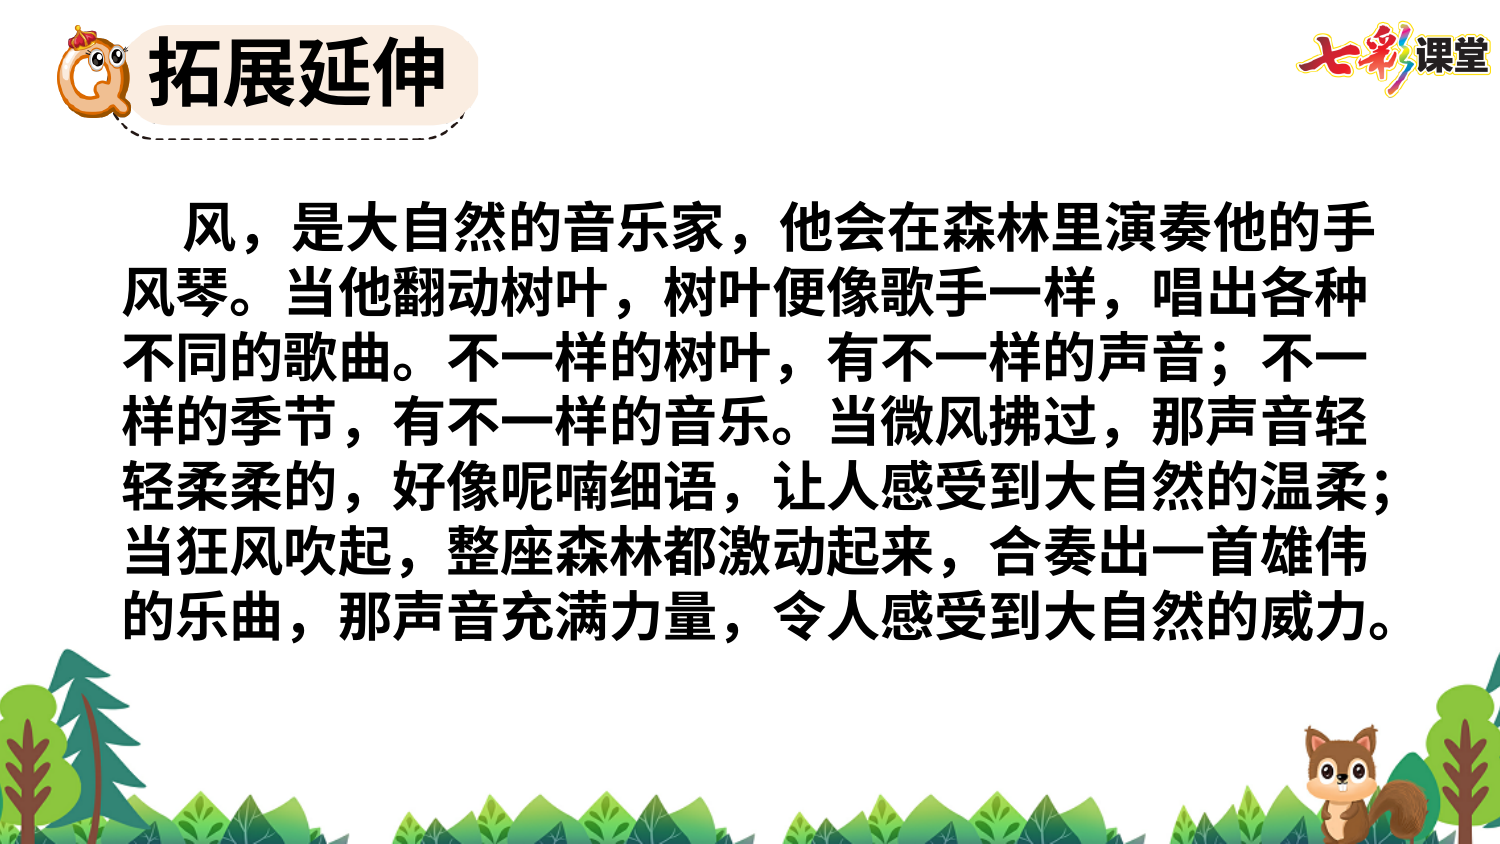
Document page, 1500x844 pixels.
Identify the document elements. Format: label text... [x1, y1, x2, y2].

text_box 拓展延伸 [135, 20, 484, 122]
picture [0, 0, 1500, 844]
text_box 风，是大自然的音乐家，他会在森林里演奏他的手风琴。当他翻动树叶，树叶便像歌手一样，唱出各种不同的歌曲。不一样的树叶，有不一样的声音；不一样的季节，有不一样的音乐。当微风拂过，那声音轻轻柔柔的，好像呢喃细语，让人感受到大自然的温柔；当狂风吹起，整座森林都激动起来，合奏出一首雄伟的乐曲，那声音充满力量，令人感受到大自然的威力。 [106, 185, 1394, 655]
